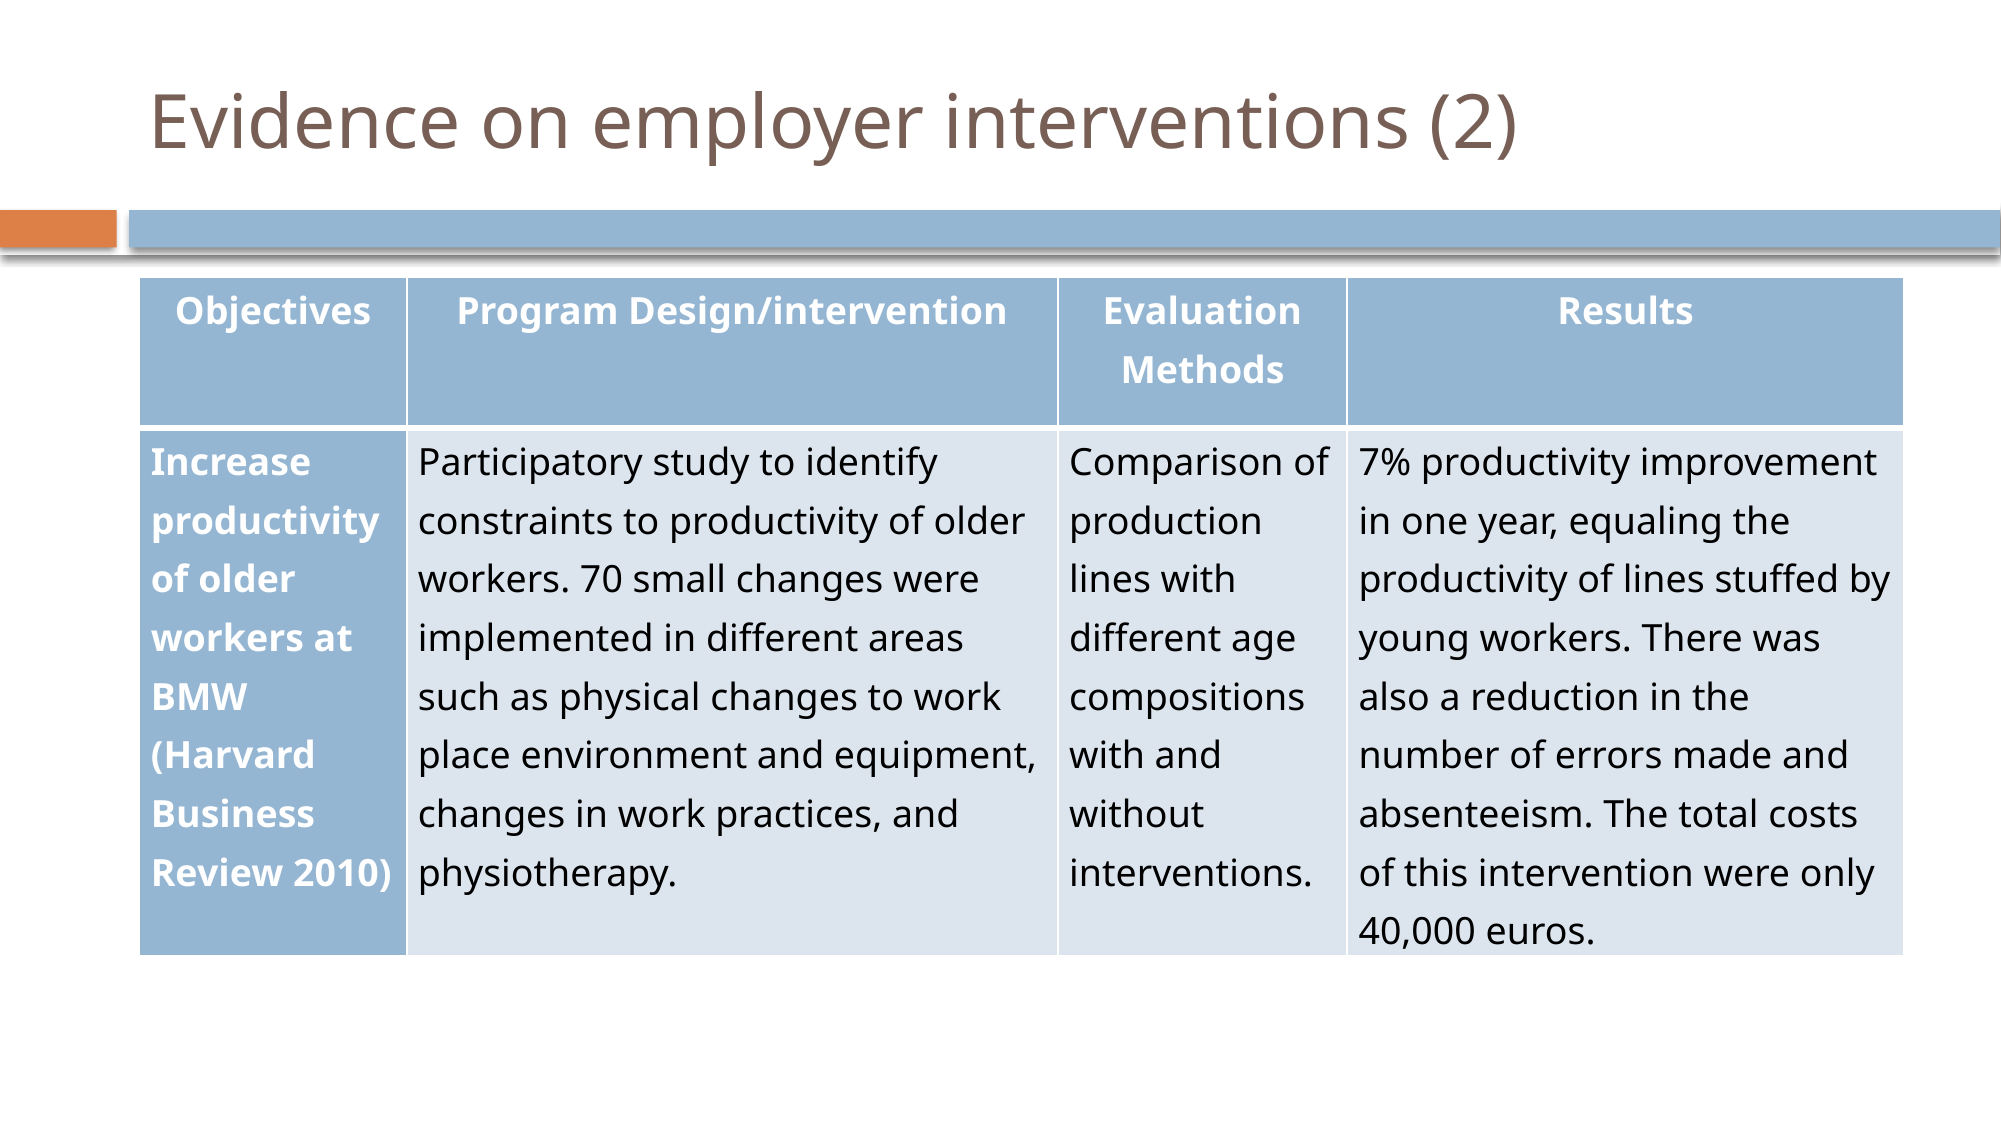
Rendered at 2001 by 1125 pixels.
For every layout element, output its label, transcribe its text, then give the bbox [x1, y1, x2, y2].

title Evidence on employer interventions (2) [133, 37, 1918, 200]
table_cell Participatory study to identify constraints to productivity of older workers. 70 small changes were implemented in different areas such as physical changes to work place environment and equipment, changes in work practices, and physiotherapy. [408, 431, 1057, 955]
table_header Objectives [140, 278, 406, 425]
table_header Evaluation Methods [1059, 278, 1346, 425]
table_cell Increase productivity of older workers at BMW (Harvard Business Review 2010) [140, 431, 406, 955]
table_cell 7% productivity improvement in one year, equaling the productivity of lines stuffed by young workers. There was also a reduction in the number of errors made and absenteeism. The total costs of this intervention were only 40,000 euros. [1348, 431, 1903, 955]
table_header Program Design/intervention [408, 278, 1057, 425]
table_header Results [1348, 278, 1903, 425]
table_cell Comparison of production lines with different age compositions with and without interventions. [1059, 431, 1346, 955]
